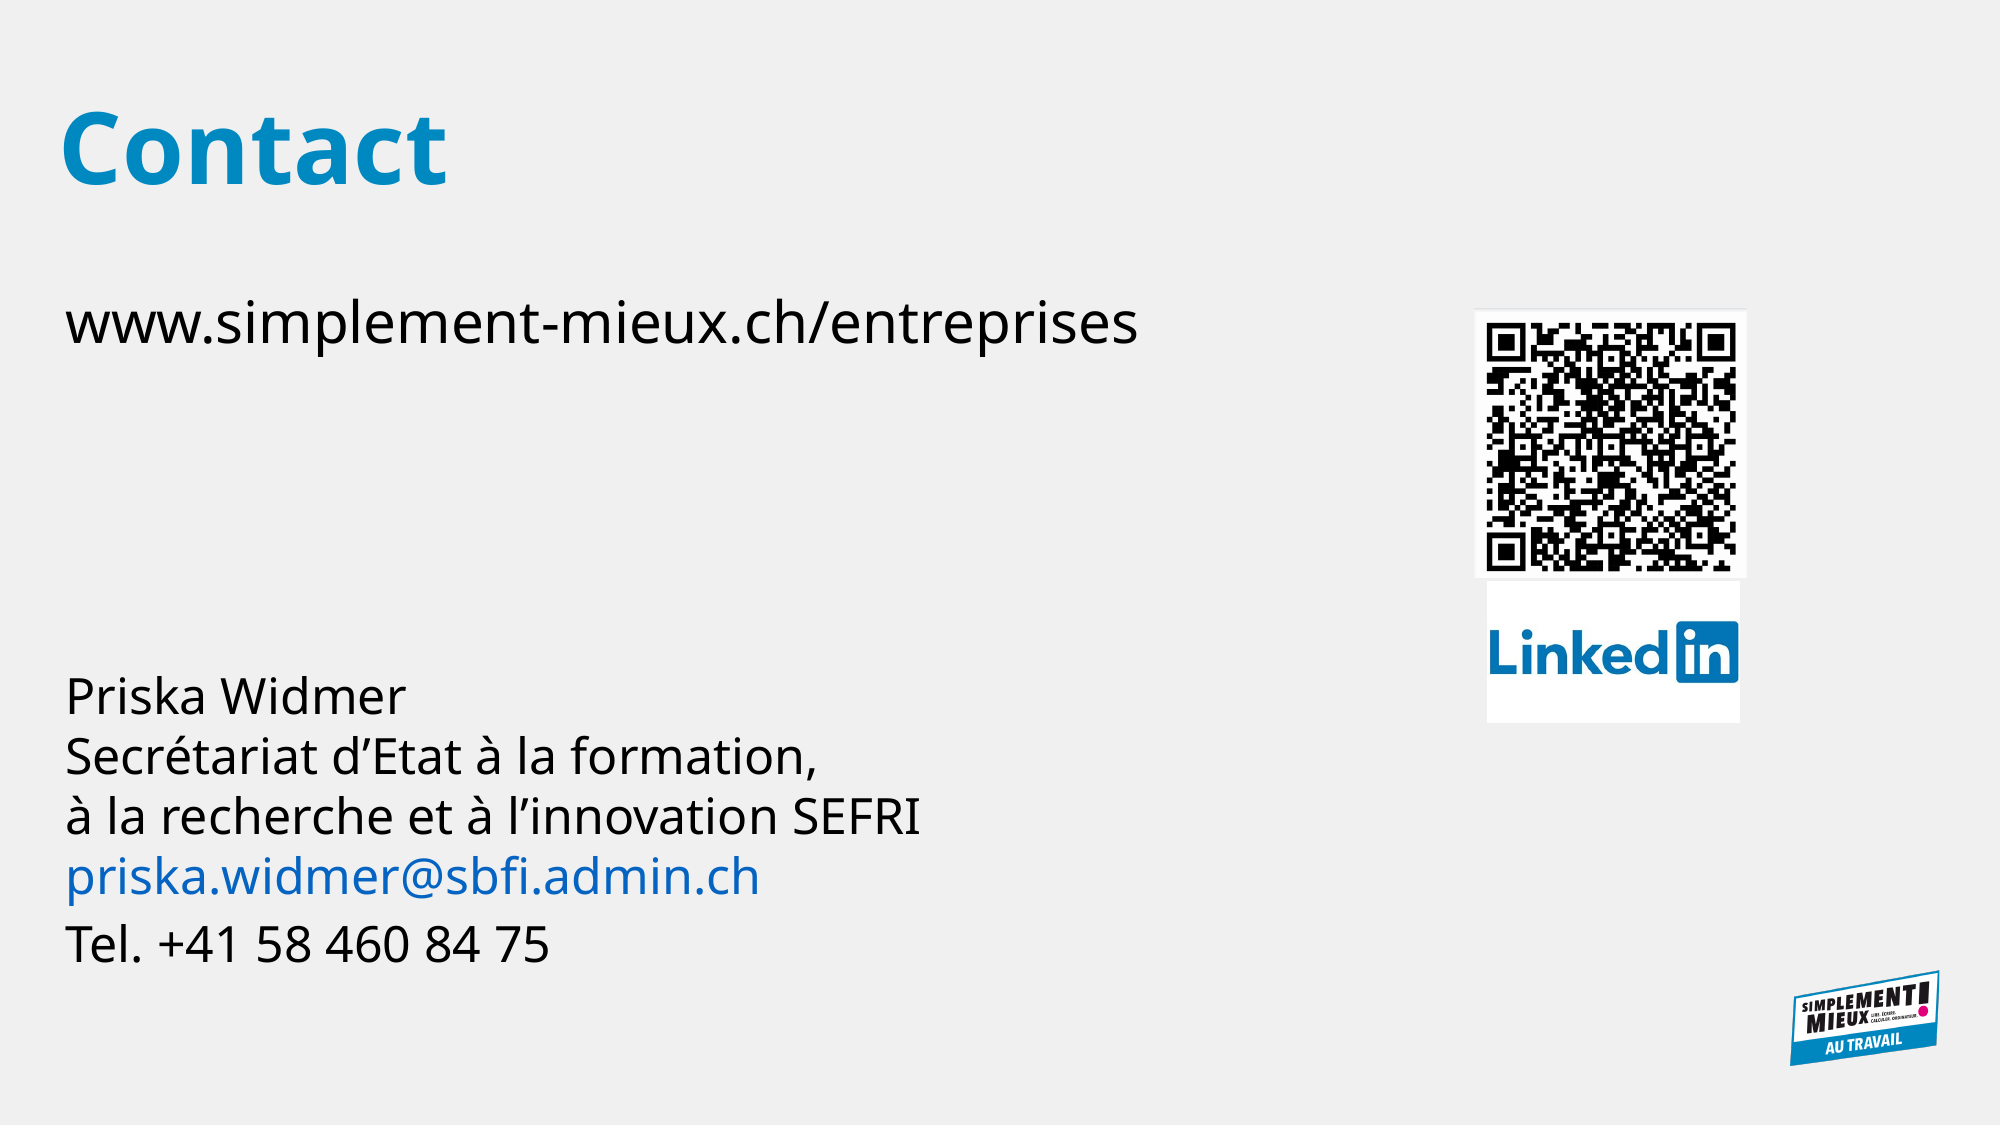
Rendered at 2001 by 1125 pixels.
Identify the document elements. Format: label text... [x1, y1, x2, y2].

text_box Contact [44, 55, 1923, 250]
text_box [1474, 308, 1747, 724]
text_box www.simplement-mieux.ch/entreprises Priska Widmer Secrétariat d’Etat à la formation, à la recherche et à l’innovation SEFRI priska.widmer@sbfi.admin.ch Tel. +41 58 460 84 75 [50, 207, 1945, 1016]
